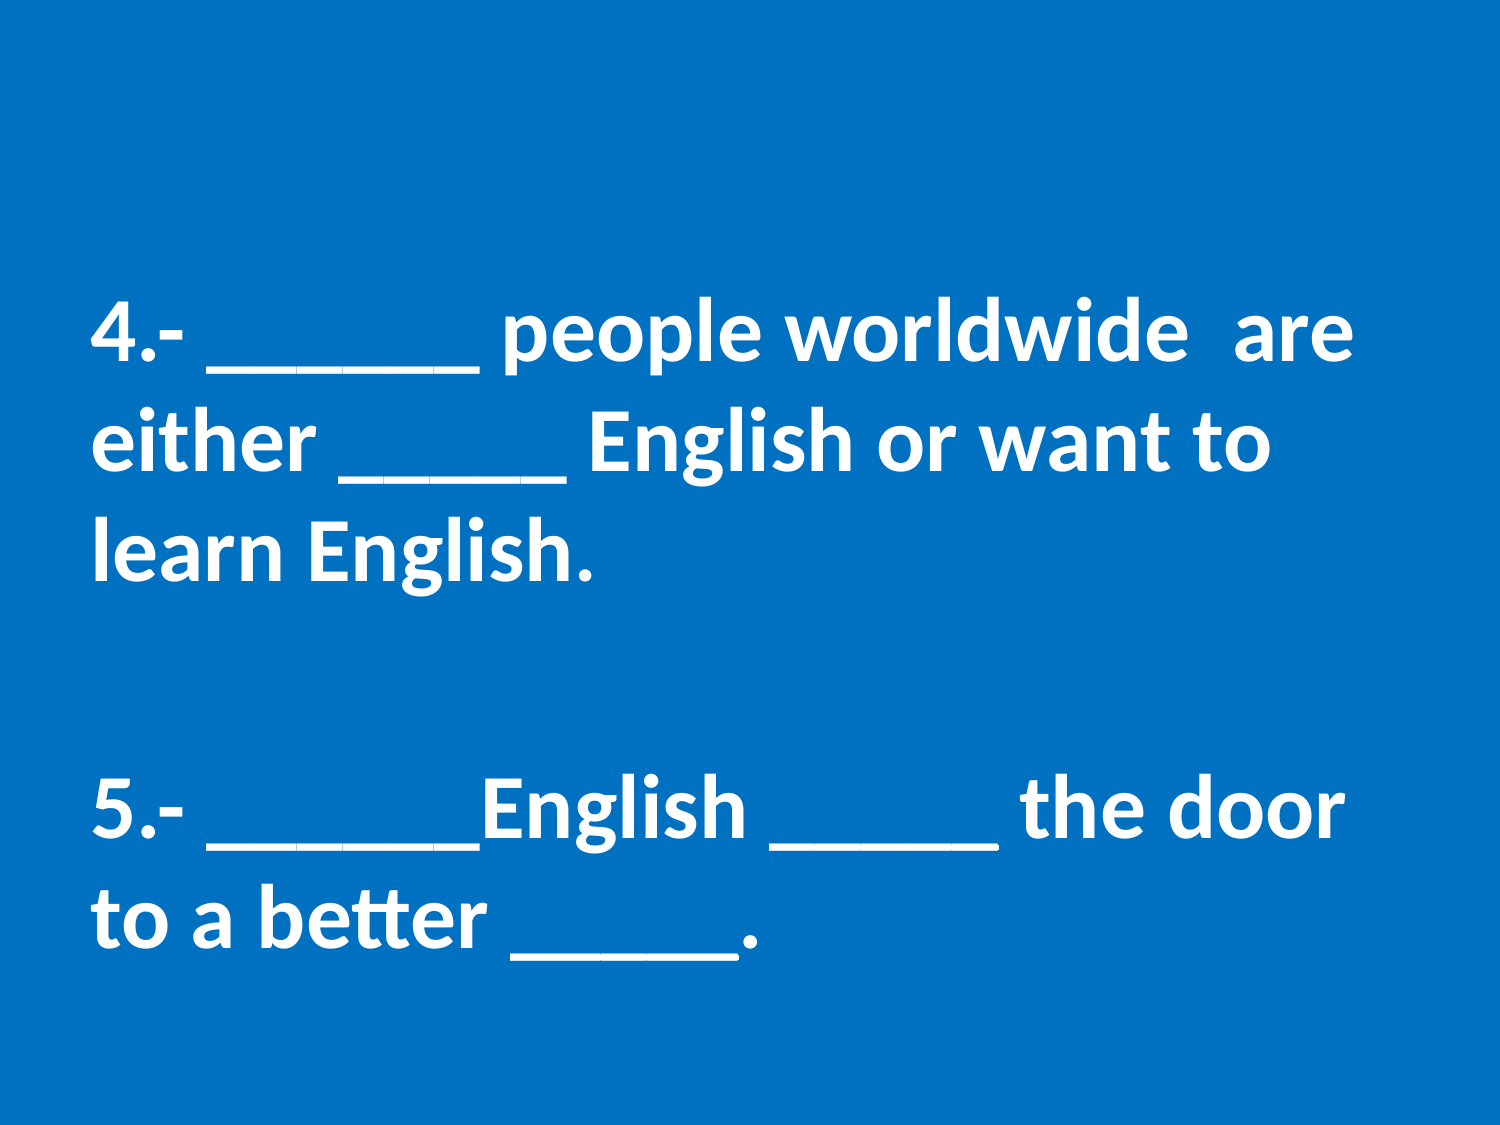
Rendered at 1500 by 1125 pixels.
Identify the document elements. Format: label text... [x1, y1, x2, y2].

list 4.- ______ people worldwide are either _____ English or want to learn English. 5.- ______English _____ the door to a better _____. [75, 262, 1425, 1005]
